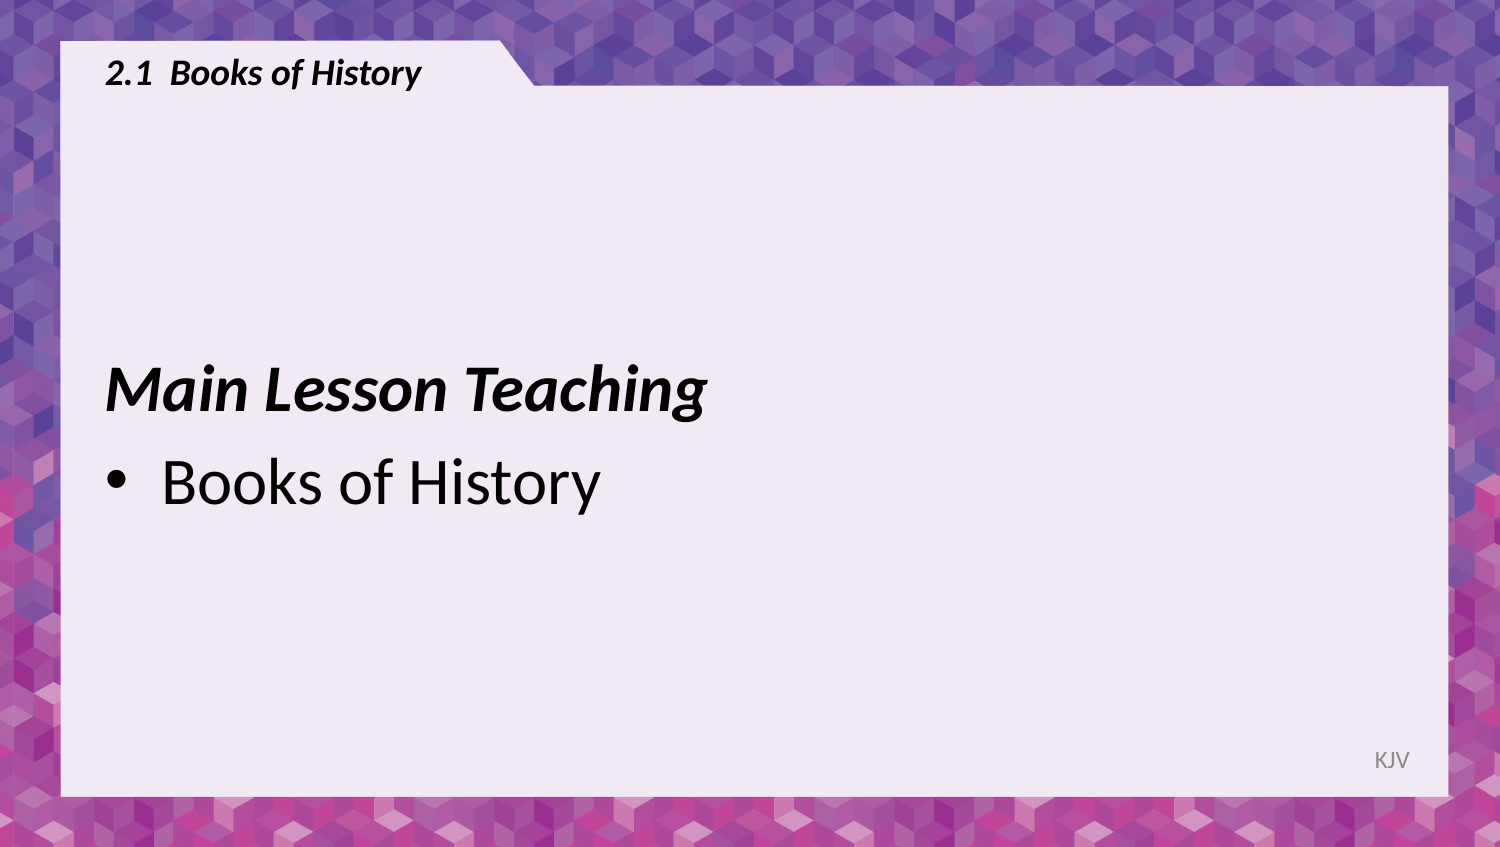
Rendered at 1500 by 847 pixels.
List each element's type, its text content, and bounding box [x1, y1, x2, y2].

footer KJV [950, 736, 1425, 782]
list Main Lesson Teaching Books of History [89, 141, 1403, 722]
picture [0, 0, 1500, 847]
title 2.1 Books of History [89, 33, 1420, 108]
